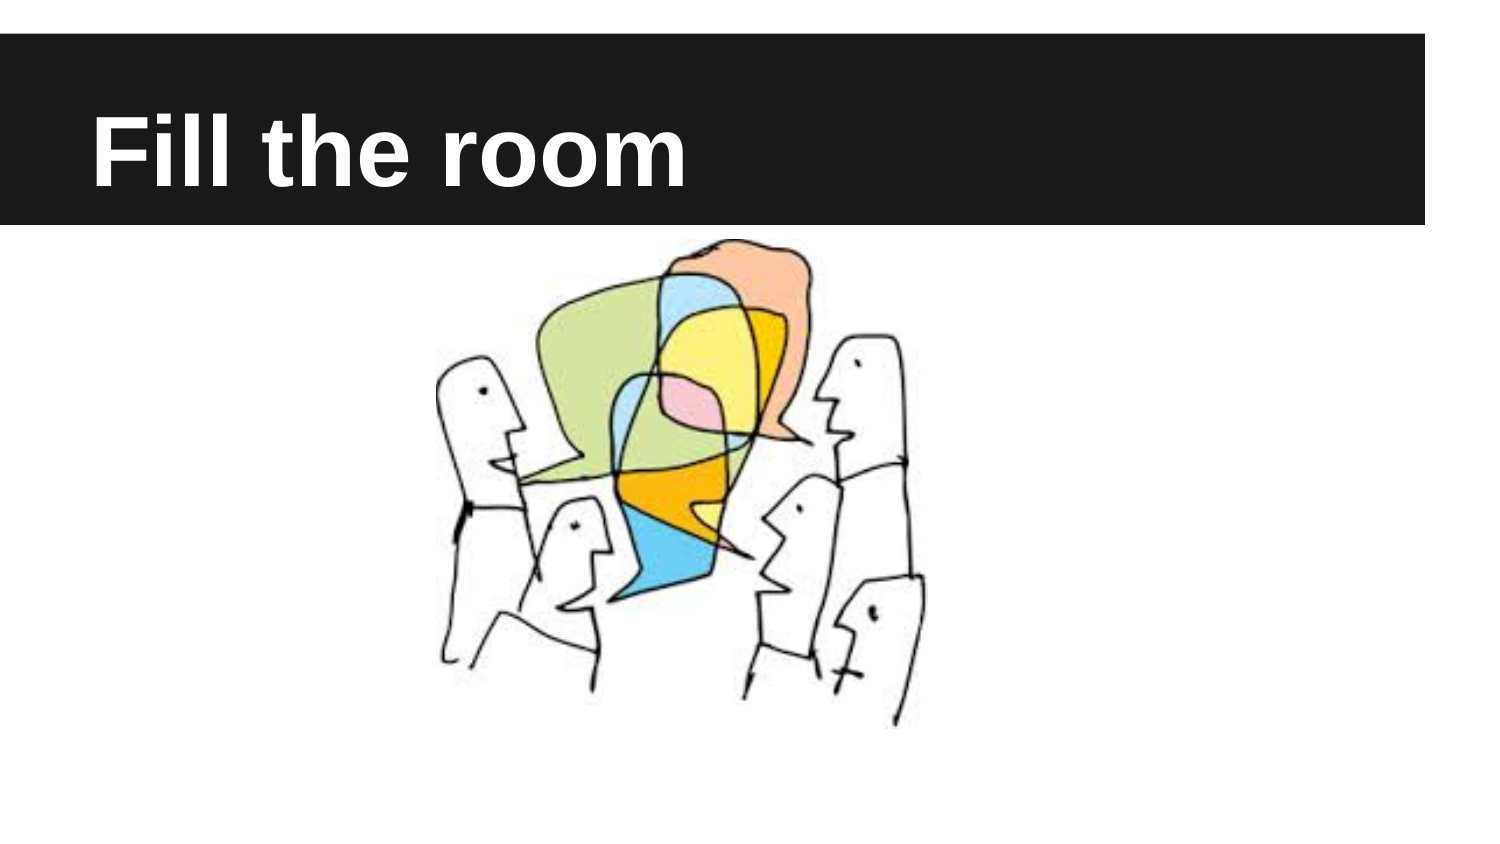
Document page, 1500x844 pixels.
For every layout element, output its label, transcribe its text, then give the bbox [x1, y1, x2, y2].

picture [435, 239, 928, 730]
title Fill the room [75, 33, 1425, 221]
